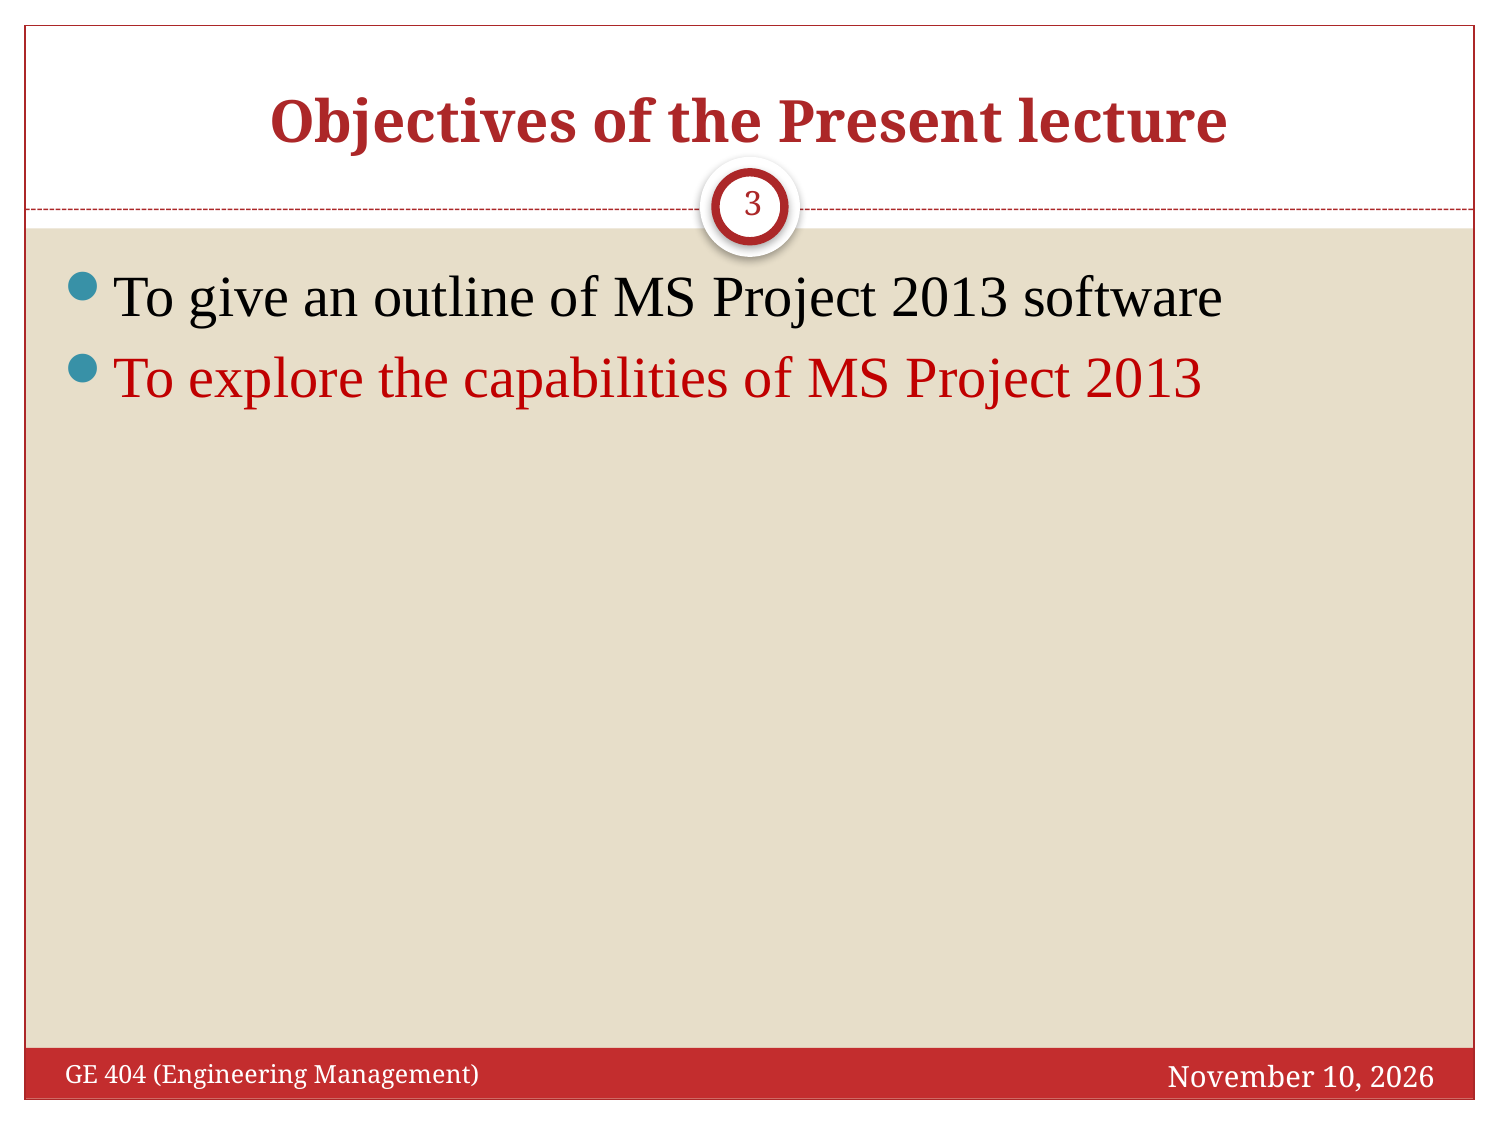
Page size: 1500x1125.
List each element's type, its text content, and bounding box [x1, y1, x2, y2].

list To give an outline of MS Project 2013 software To explore the capabilities of MS Project 2013 [49, 250, 1445, 1001]
slide_number 3 [715, 168, 791, 241]
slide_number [950, 1050, 1450, 1111]
footer GE 404 (Engineering Management) [50, 1051, 638, 1112]
title Objectives of the Present lecture [49, 37, 1450, 162]
